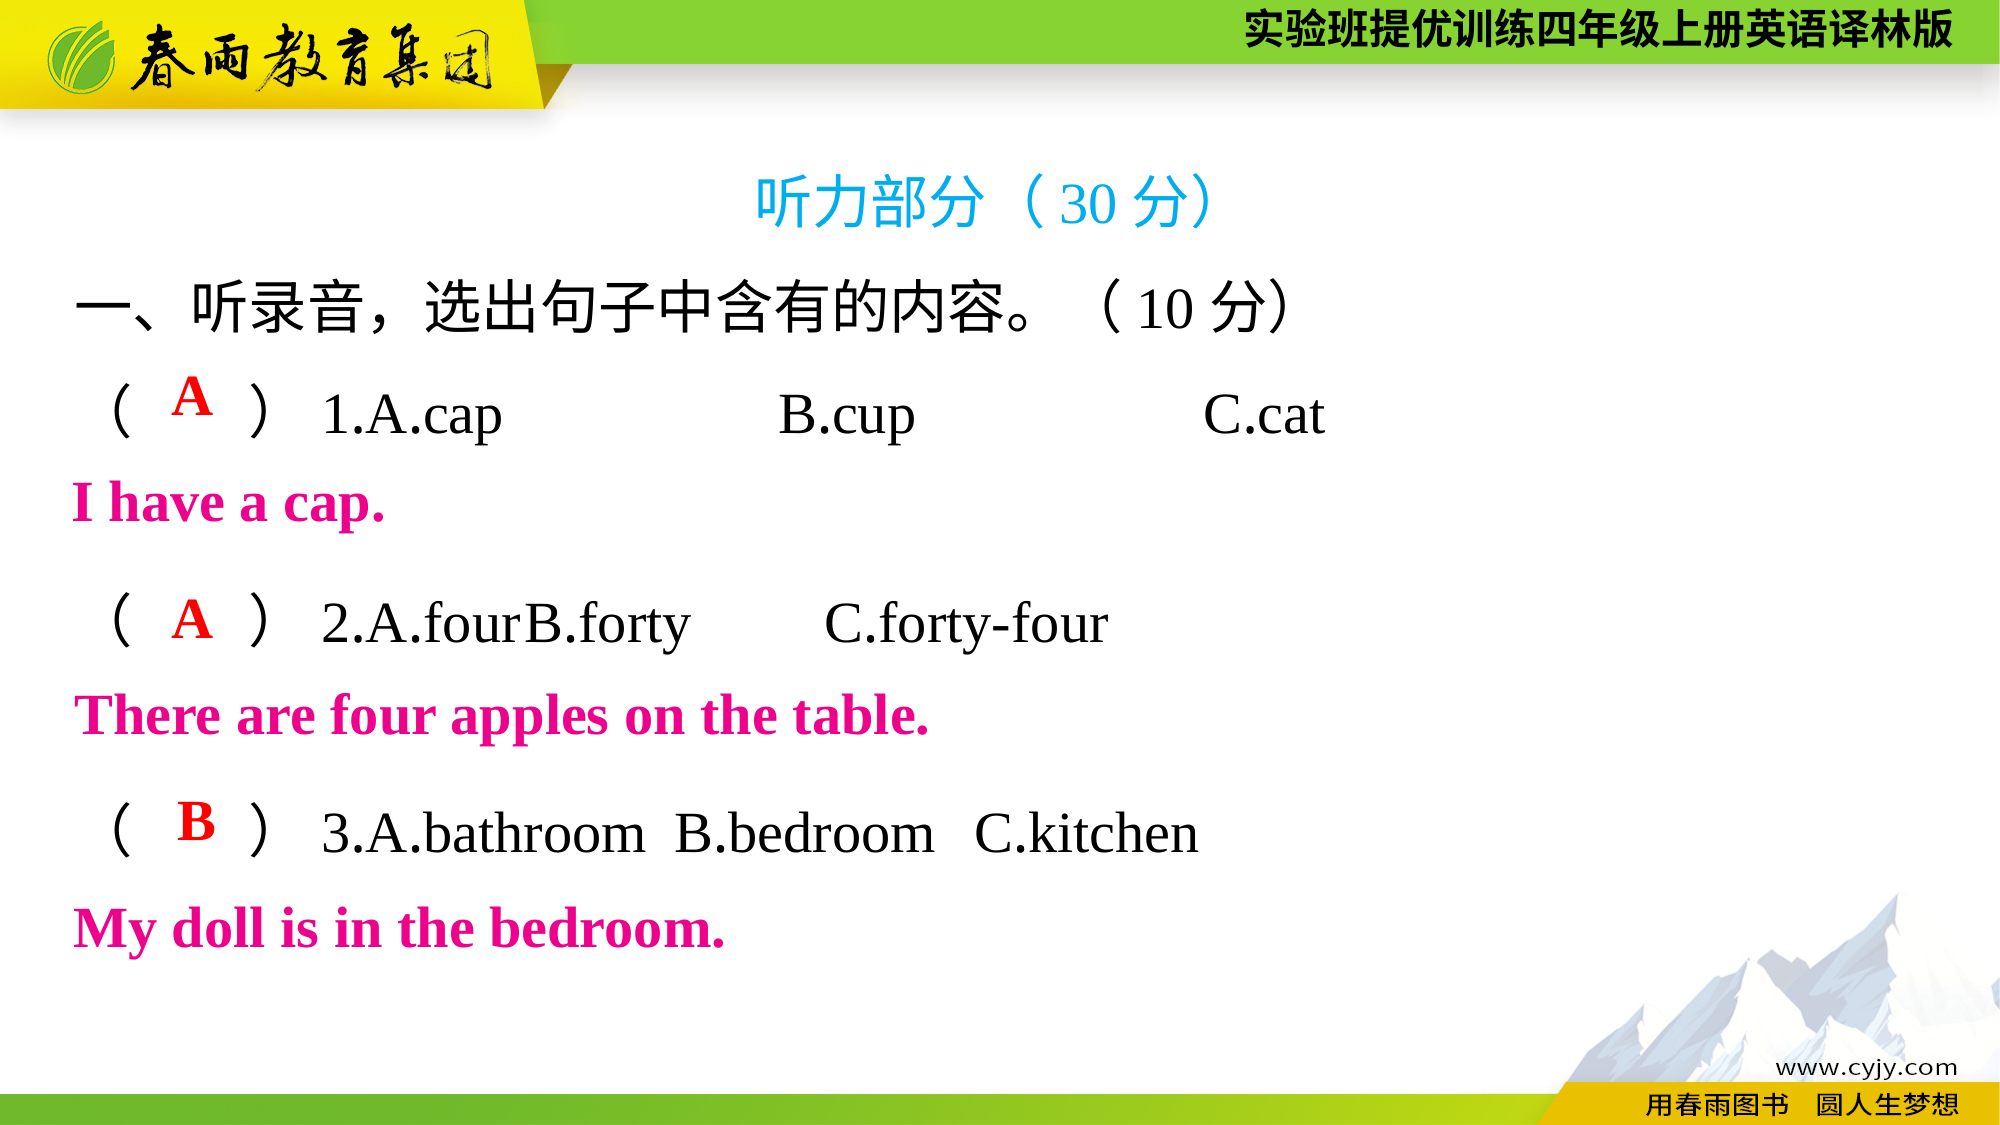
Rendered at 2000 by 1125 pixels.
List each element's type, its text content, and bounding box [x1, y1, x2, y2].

text_box My doll is in the bedroom. [58, 881, 742, 967]
text_box B [162, 775, 231, 860]
text_box There are four apples on the table. [59, 668, 946, 754]
text_box I have a cap. [56, 456, 401, 541]
text_box A [156, 572, 229, 658]
text_box A [156, 349, 229, 435]
list 听力部分（30分） 一、听录音，选出句子中含有的内容。（10分） （ ）1.A.cap B.cup C.cat （ ）2.A.four B.forty C.forty-four （ ）3.A.bathroom B.bedroom C.kitchen [59, 122, 1944, 880]
picture [0, 0, 2000, 1125]
